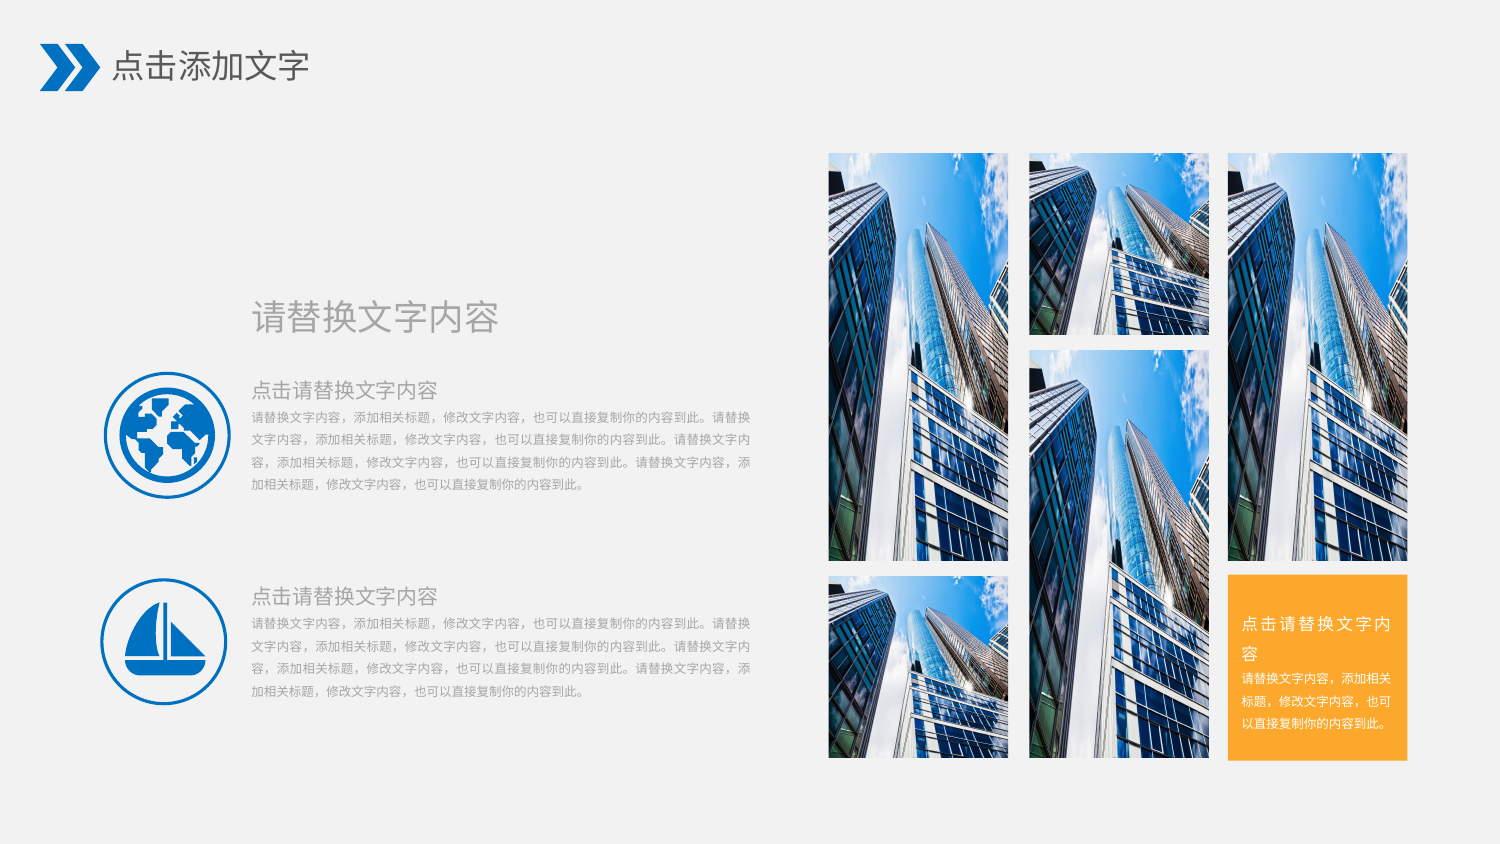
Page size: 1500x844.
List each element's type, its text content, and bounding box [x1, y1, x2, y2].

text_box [105, 373, 230, 498]
text_box 点击请替换文字内容 请替换文字内容，添加相关标题，修改文字内容，也可以直接复制你的内容到此。请替换文字内容，添加相关标题，修改文字内容，也可以直接复制你的内容到此。请替换文字内容，添加相关标题，修改文字内容，也可以直接复制你的内容到此。请替换文字内容，添加相关标题，修改文字内容，也可以直接复制你的内容到此。 [251, 583, 750, 699]
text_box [101, 579, 226, 704]
text_box 点击请替换文字内容 请替换文字内容，添加相关标题，修改文字内容，也可以直接复制你的内容到此。请替换文字内容，添加相关标题，修改文字内容，也可以直接复制你的内容到此。请替换文字内容，添加相关标题，修改文字内容，也可以直接复制你的内容到此。请替换文字内容，添加相关标题，修改文字内容，也可以直接复制你的内容到此。 [251, 377, 750, 493]
text_box 请替换文字内容 [251, 295, 518, 338]
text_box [828, 152, 1408, 759]
